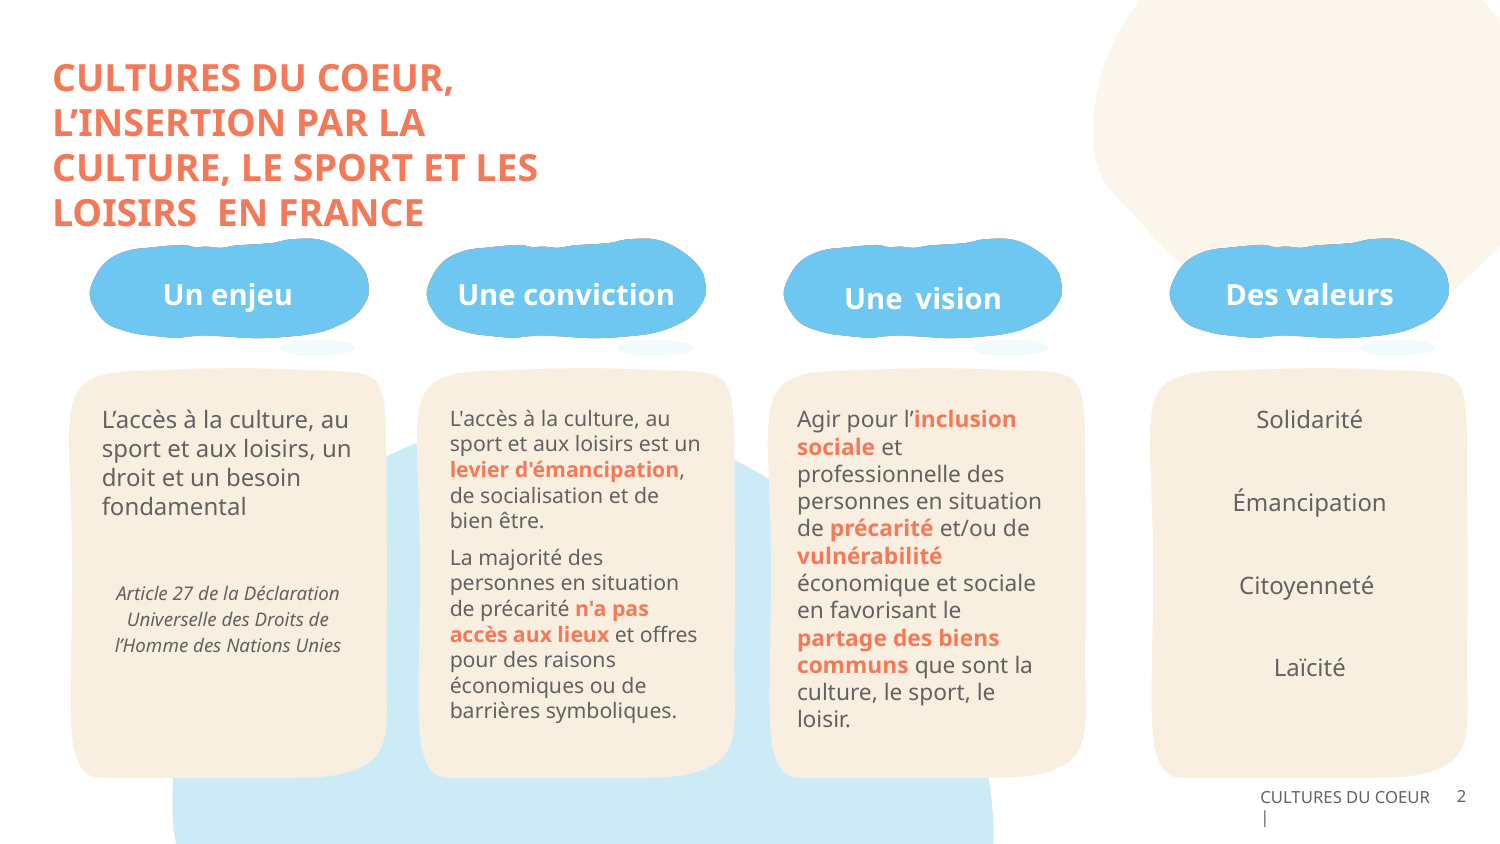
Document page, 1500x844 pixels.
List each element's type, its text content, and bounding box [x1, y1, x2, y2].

text_box Des valeurs [1150, 245, 1469, 342]
picture [0, 0, 1500, 844]
text_box Agir pour l’inclusion sociale et professionnelle des personnes en situation de précarité et/ou de vulnérabilité économique et sociale en favorisant le partage des biens communs que sont la culture, le sport, le loisir. [782, 390, 1064, 752]
text_box Une conviction [407, 245, 726, 342]
text_box CULTURES DU COEUR, L’INSERTION PAR LA CULTURE, LE SPORT ET LES LOISIRS EN FRANCE [37, 38, 611, 250]
text_box L'accès à la culture, au sport et aux loisirs est un levier d'émancipation, de socialisation et de bien être. La majorité des personnes en situation de précarité n'a pas accès aux lieux et offres pour des raisons économiques ou de barrières symboliques. [434, 390, 717, 752]
text_box L’accès à la culture, au sport et aux loisirs, un droit et un besoin fondamental Article 27 de la Déclaration Universelle des Droits de l’Homme des Nations Unies [86, 390, 369, 752]
text_box Une vision [764, 245, 1083, 342]
text_box Un enjeu [68, 245, 387, 342]
text_box Solidarité Émancipation Citoyenneté Laïcité [1168, 390, 1451, 752]
slide_number 2 [1391, 764, 1482, 830]
